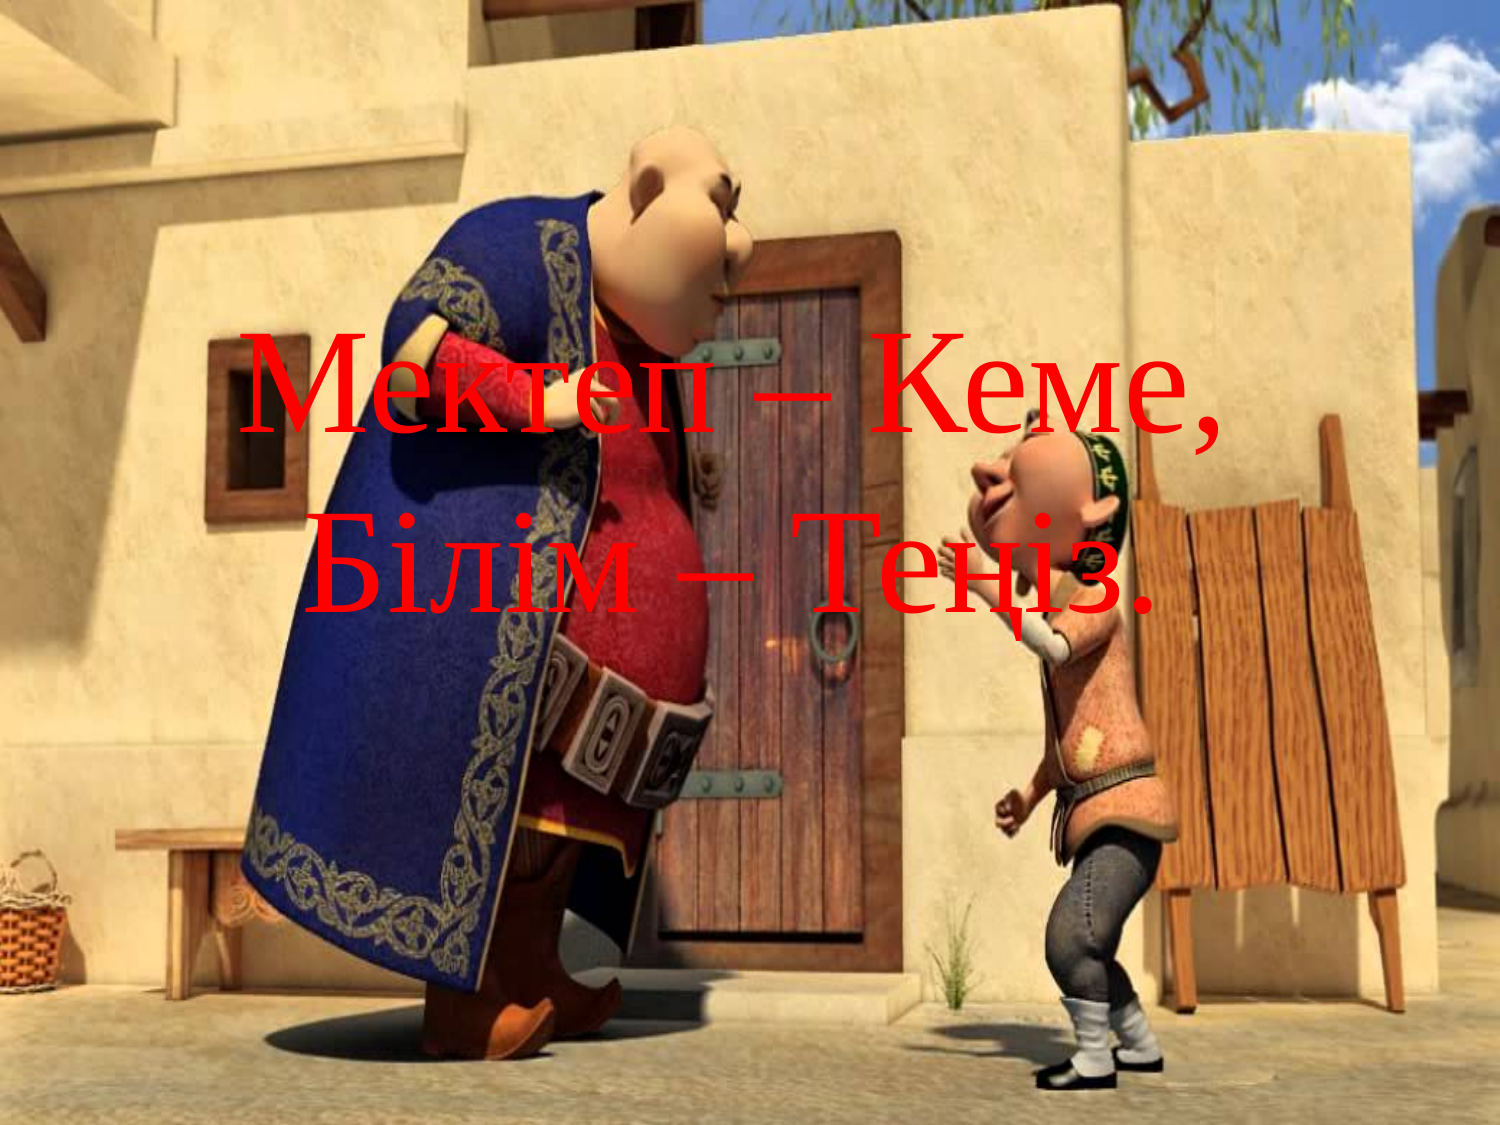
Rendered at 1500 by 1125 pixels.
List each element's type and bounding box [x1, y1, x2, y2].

list [0, 0, 1500, 1125]
